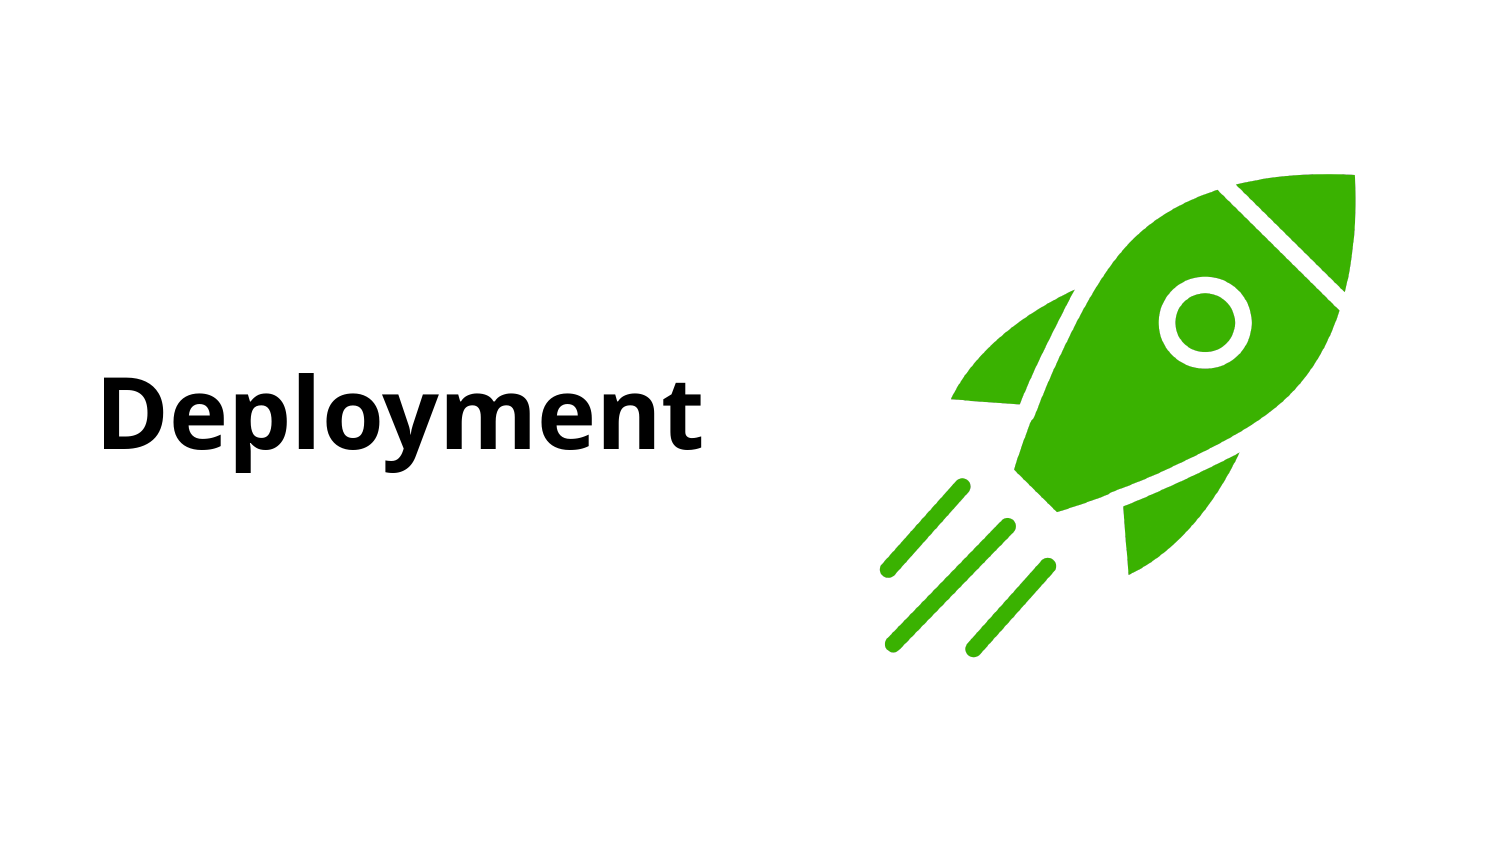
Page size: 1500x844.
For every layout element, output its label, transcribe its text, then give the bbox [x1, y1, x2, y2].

picture [837, 133, 1427, 711]
title Deployment [80, 73, 779, 745]
